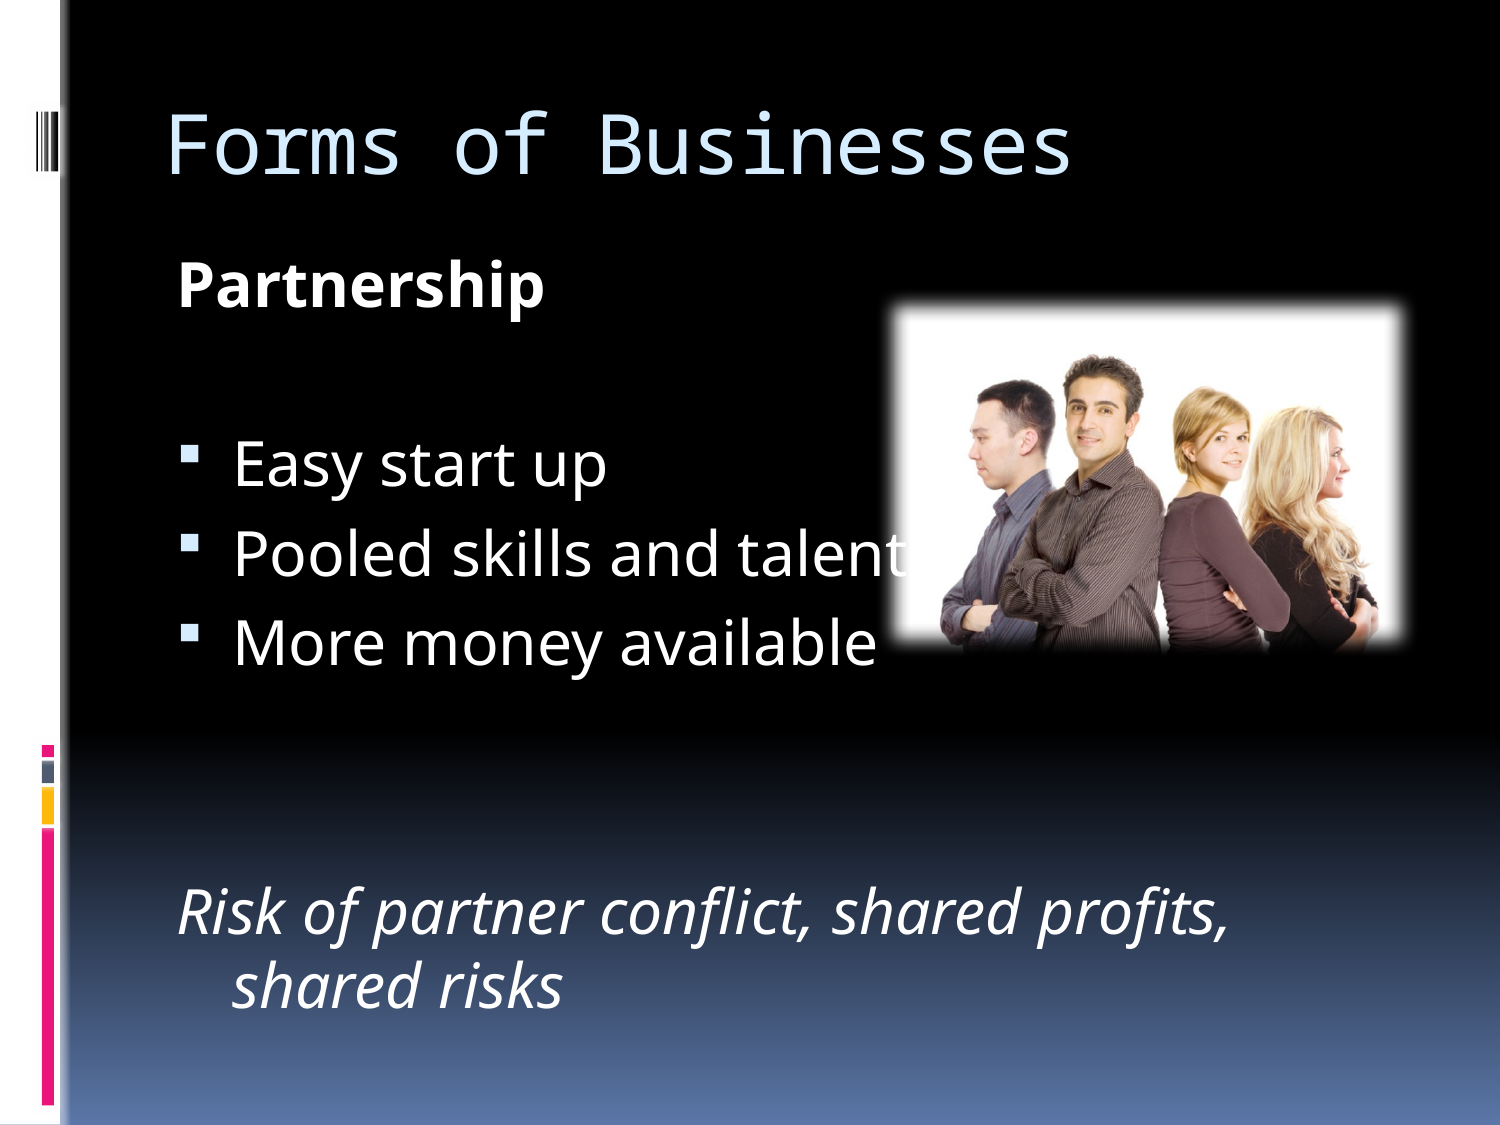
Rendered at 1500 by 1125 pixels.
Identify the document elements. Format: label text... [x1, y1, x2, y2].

list Partnership Easy start up Pooled skills and talents More money available Risk of partner conflict, shared profits, shared risks [150, 237, 1450, 1043]
picture [874, 286, 1419, 659]
title Forms of Businesses [150, 83, 1425, 234]
